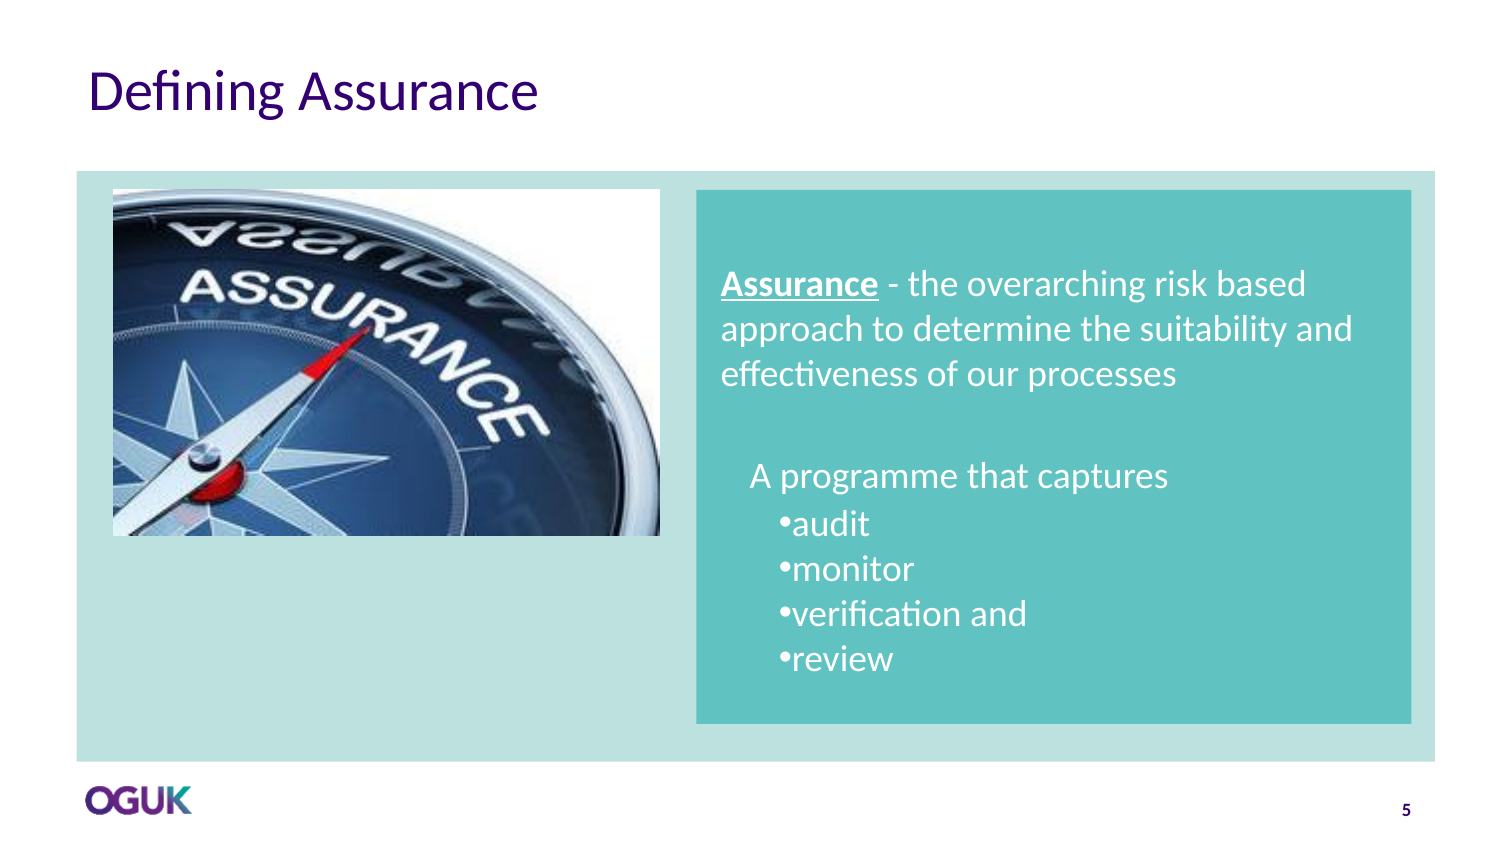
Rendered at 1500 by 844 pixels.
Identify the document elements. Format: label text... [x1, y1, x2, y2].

text_box Assurance - the overarching risk based approach to determine the suitability and effectiveness of our processes A programme that captures audit monitor verification and review [695, 189, 1412, 725]
picture [113, 189, 661, 536]
text_box [76, 170, 1436, 763]
slide_number 5 [1352, 800, 1412, 818]
title Defining Assurance [88, 38, 1412, 145]
picture [76, 778, 200, 822]
